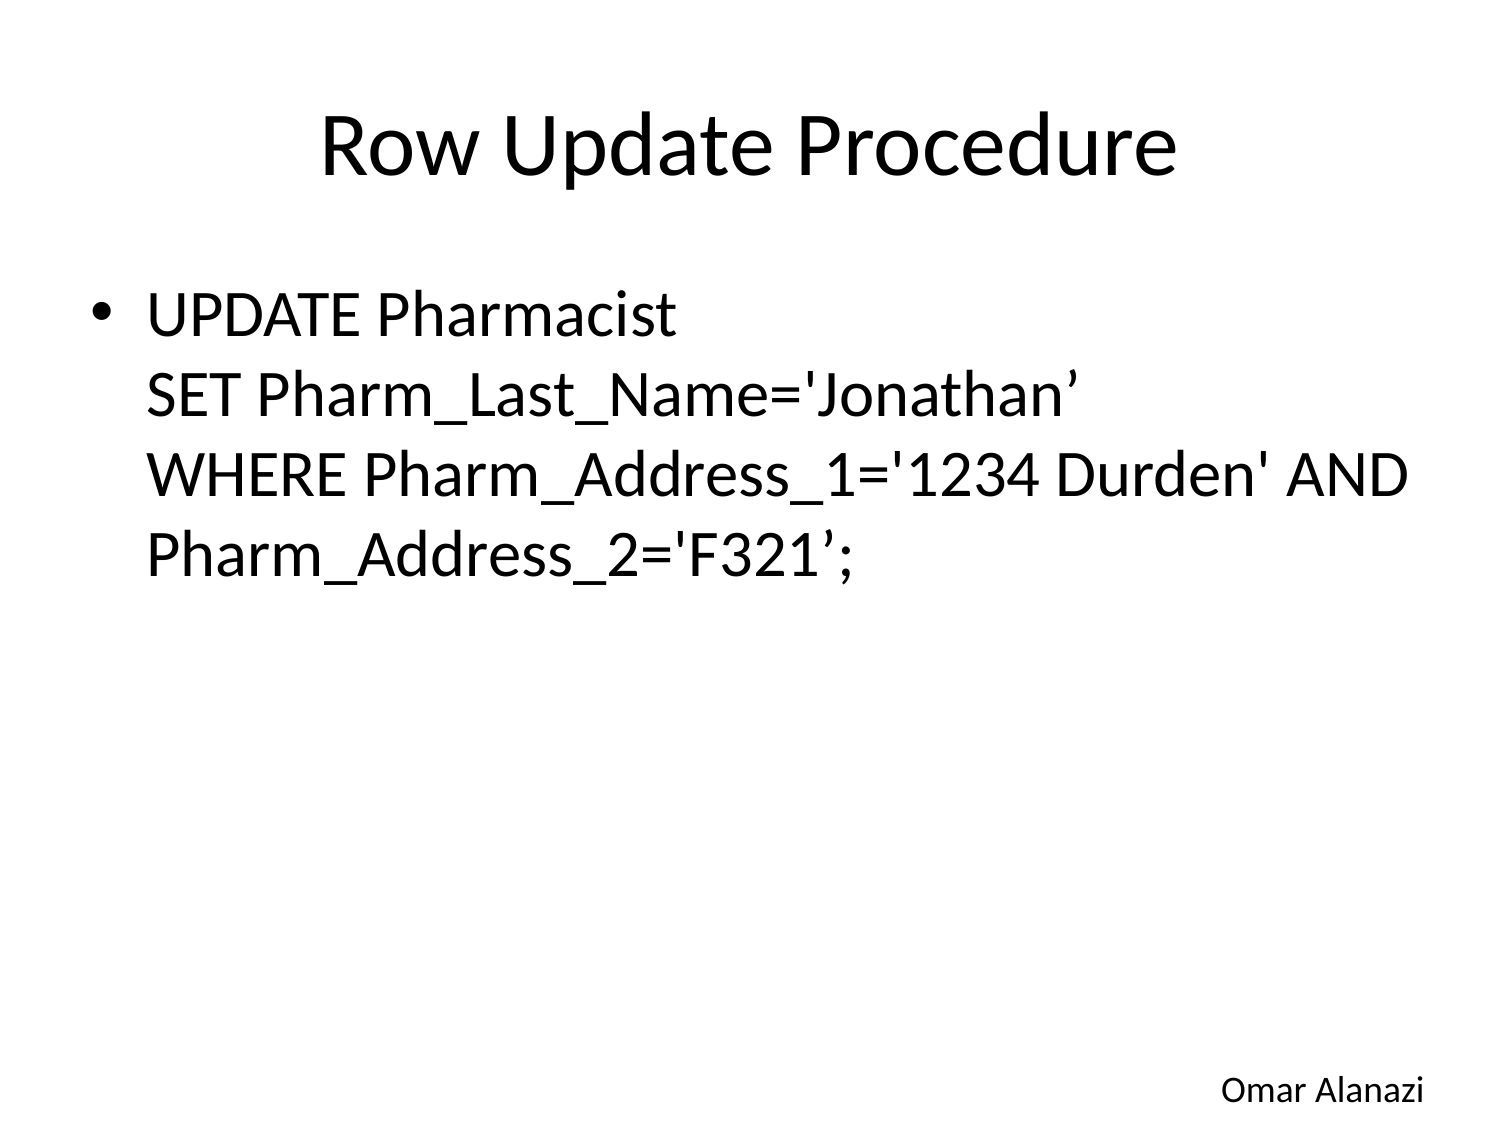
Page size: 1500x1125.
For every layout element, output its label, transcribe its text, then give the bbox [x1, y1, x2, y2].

text_box Omar Alanazi [1206, 1057, 1440, 1118]
list UPDATE Pharmacist SET Pharm_Last_Name='Jonathan’ WHERE Pharm_Address_1='1234 Durden' AND Pharm_Address_2='F321’; [75, 262, 1425, 1005]
title Row Update Procedure [75, 45, 1425, 233]
